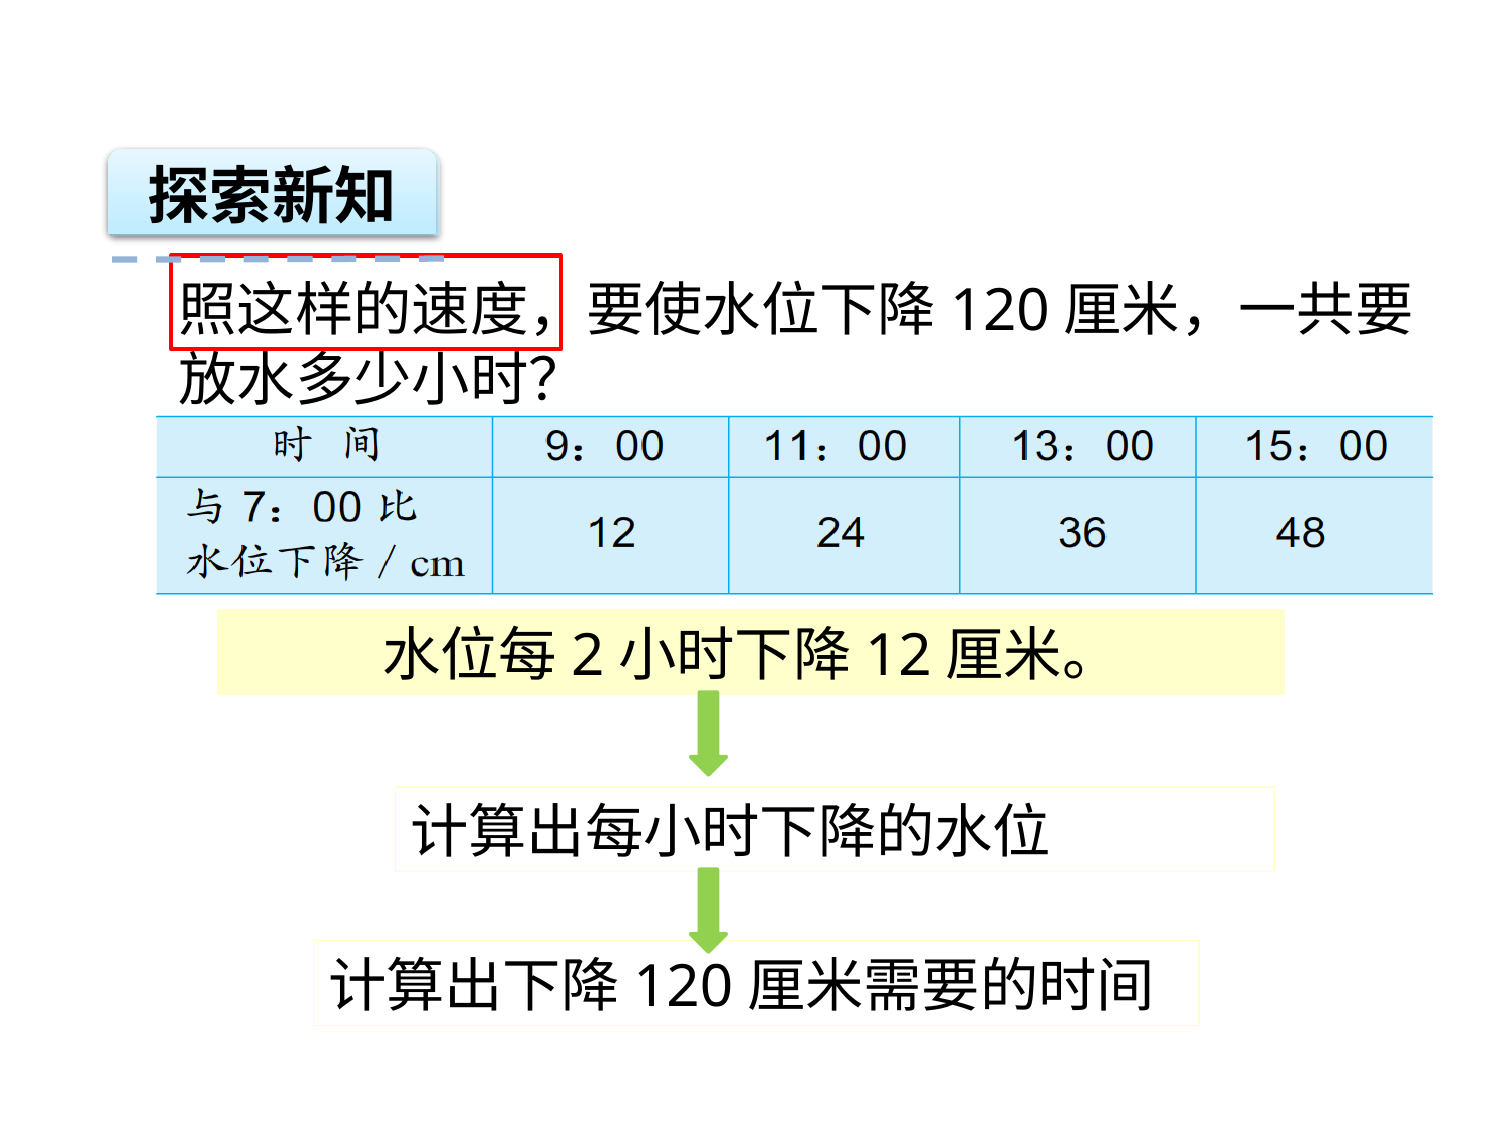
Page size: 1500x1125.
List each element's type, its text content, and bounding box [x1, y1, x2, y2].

text_box [688, 690, 728, 777]
text_box [688, 867, 728, 954]
text_box 照这样的速度，要使水位下降120厘米，一共要放水多少小时？ [163, 264, 1442, 407]
text_box 水位每2小时下降12厘米。 [218, 609, 1285, 695]
text_box 计算出下降120厘米需要的时间 [313, 940, 1199, 1026]
text_box 计算出每小时下降的水位 [395, 786, 1275, 872]
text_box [111, 150, 453, 260]
text_box [169, 253, 563, 351]
picture [147, 408, 1442, 598]
